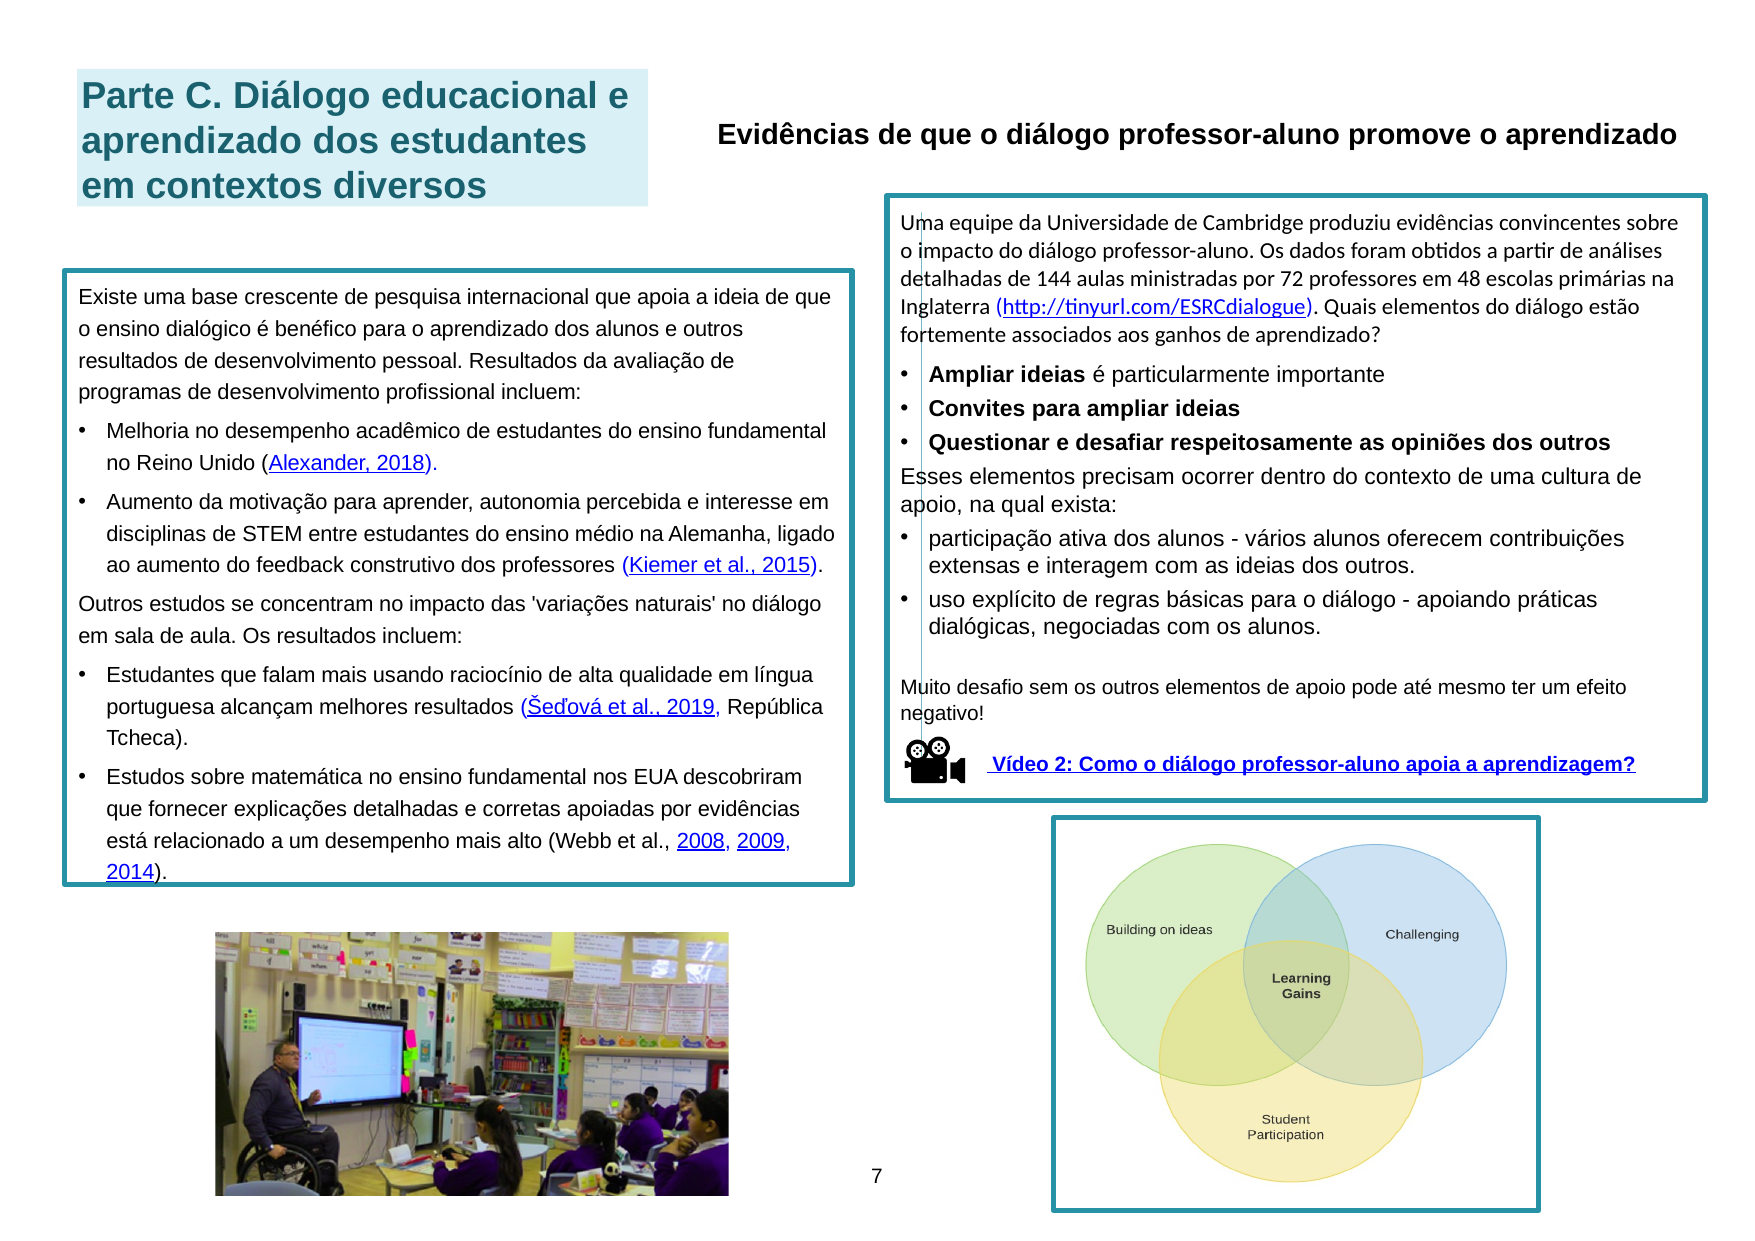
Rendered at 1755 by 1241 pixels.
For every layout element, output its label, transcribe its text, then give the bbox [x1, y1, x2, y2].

text_box 7 [866, 1162, 887, 1188]
text_box [898, 723, 971, 796]
text_box Parte C. Diálogo educacional e aprendizado dos estudantes em contextos diversos [77, 68, 649, 207]
text_box Evidências de que o diálogo professor-aluno promove o aprendizado [715, 107, 1703, 150]
text_box [215, 932, 729, 1196]
text_box [921, 182, 1706, 783]
text_box Uma equipe da Universidade de Cambridge produziu evidências convincentes sobre o impacto do diálogo professor-aluno. Os dados foram obtidos a partir de análises detalhadas de 144 aulas ministradas por 72 professores em 48 escolas primárias na Inglaterra (http://tinyurl.com/ESRCdialogue). Quais elementos do diálogo estão fortemente associados aos ganhos de aprendizado? Ampliar ideias é particularmente importante Convites para ampliar ideias Questionar e desafiar respeitosamente as opiniões dos outros Esses elementos precisam ocorrer dentro do contexto de uma cultura de apoio, na qual exista: participação ativa dos alunos - vários alunos oferecem contribuições extensas e interagem com as ideias dos outros. uso explícito de regras básicas para o diálogo - apoiando práticas dialógicas, negociadas com os alunos. Muito desafio sem os outros elementos de apoio pode até mesmo ter um efeito negativo! Vídeo 2: Como o diálogo professor-aluno apoia a aprendizagem? [886, 195, 1705, 801]
text_box [1053, 817, 1539, 1211]
text_box Existe uma base crescente de pesquisa internacional que apoia a ideia de que o ensino dialógico é benéfico para o aprendizado dos alunos e outros resultados de desenvolvimento pessoal. Resultados da avaliação de programas de desenvolvimento profissional incluem: Melhoria no desempenho acadêmico de estudantes do ensino fundamental no Reino Unido (Alexander, 2018). Aumento da motivação para aprender, autonomia percebida e interesse em disciplinas de STEM entre estudantes do ensino médio na Alemanha, ligado ao aumento do feedback construtivo dos professores (Kiemer et al., 2015). Outros estudos se concentram no impacto das 'variações naturais' no diálogo em sala de aula. Os resultados incluem: Estudantes que falam mais usando raciocínio de alta qualidade em língua portuguesa alcançam melhores resultados (Šeďová et al., 2019, República Tcheca). Estudos sobre matemática no ensino fundamental nos EUA descobriram que fornecer explicações detalhadas e corretas apoiadas por evidências está relacionado a um desempenho mais alto (Webb et al., 2008, 2009, 2014). [64, 270, 853, 885]
